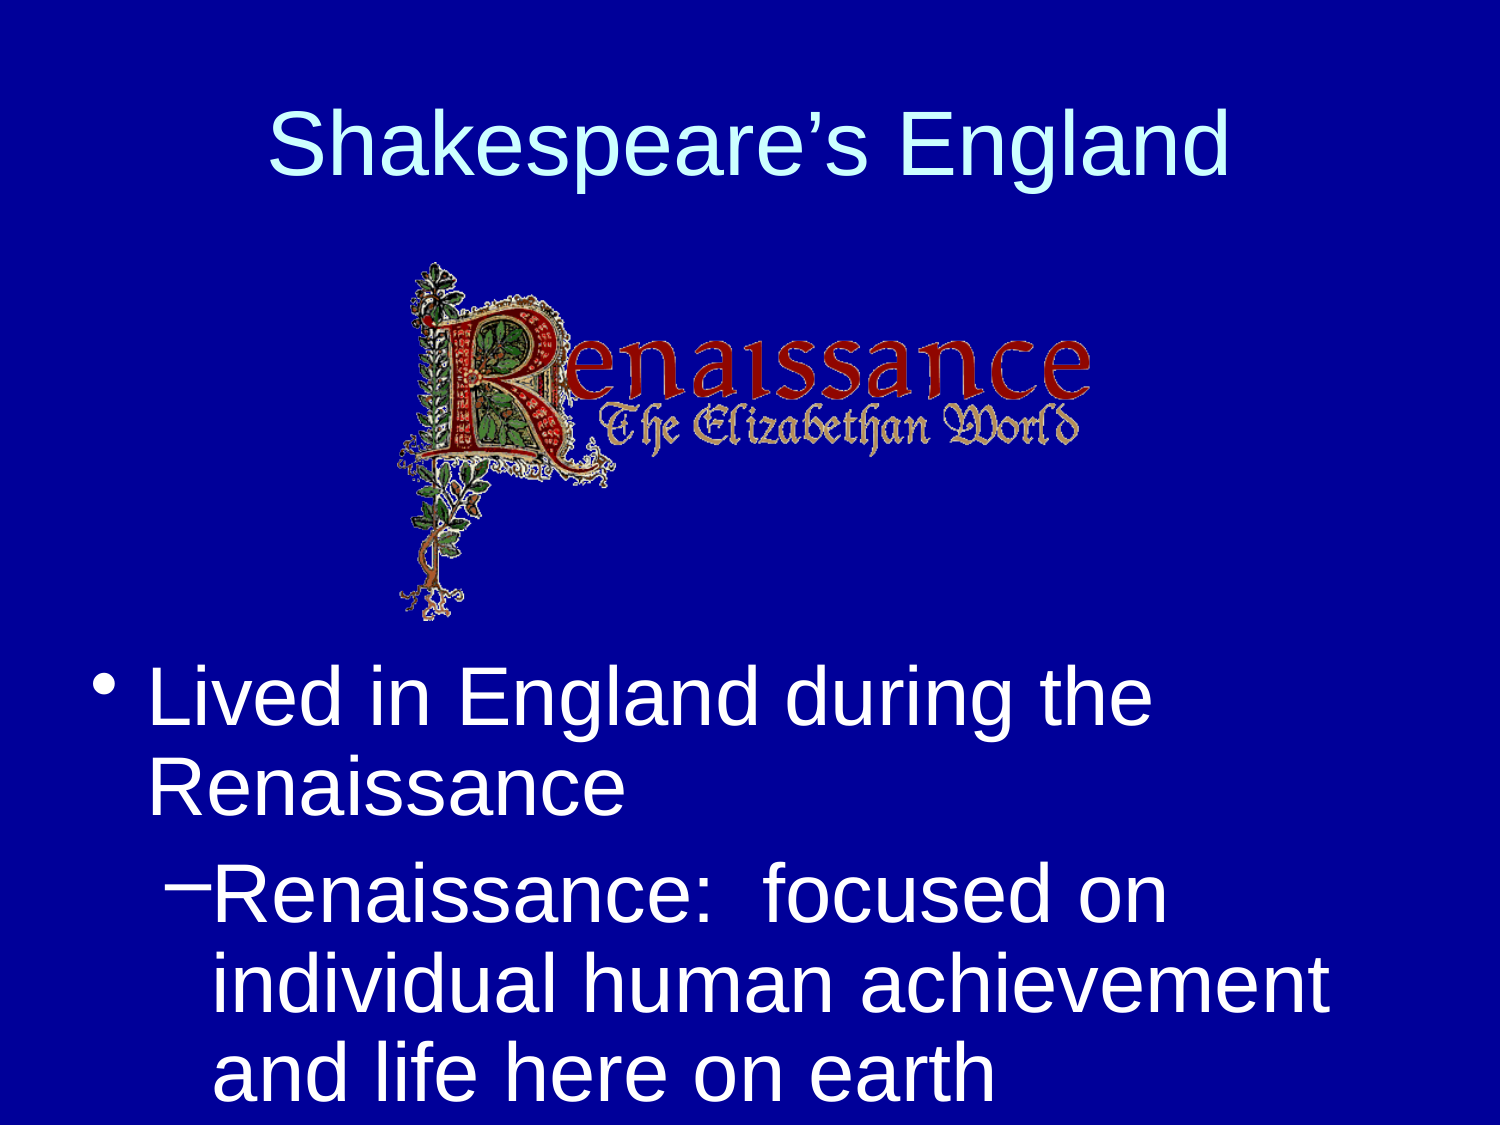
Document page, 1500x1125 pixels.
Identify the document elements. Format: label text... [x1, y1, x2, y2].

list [395, 262, 1104, 622]
list Lived in England during the Renaissance Renaissance: focused on individual human achievement and life here on earth Science, Geography, Commerce, Philosophy, the Arts By 1564 (the year Shakespeare was born), England embraced the spirit of the Renaissance [74, 645, 1426, 1006]
title Shakespeare’s England [74, 44, 1426, 233]
